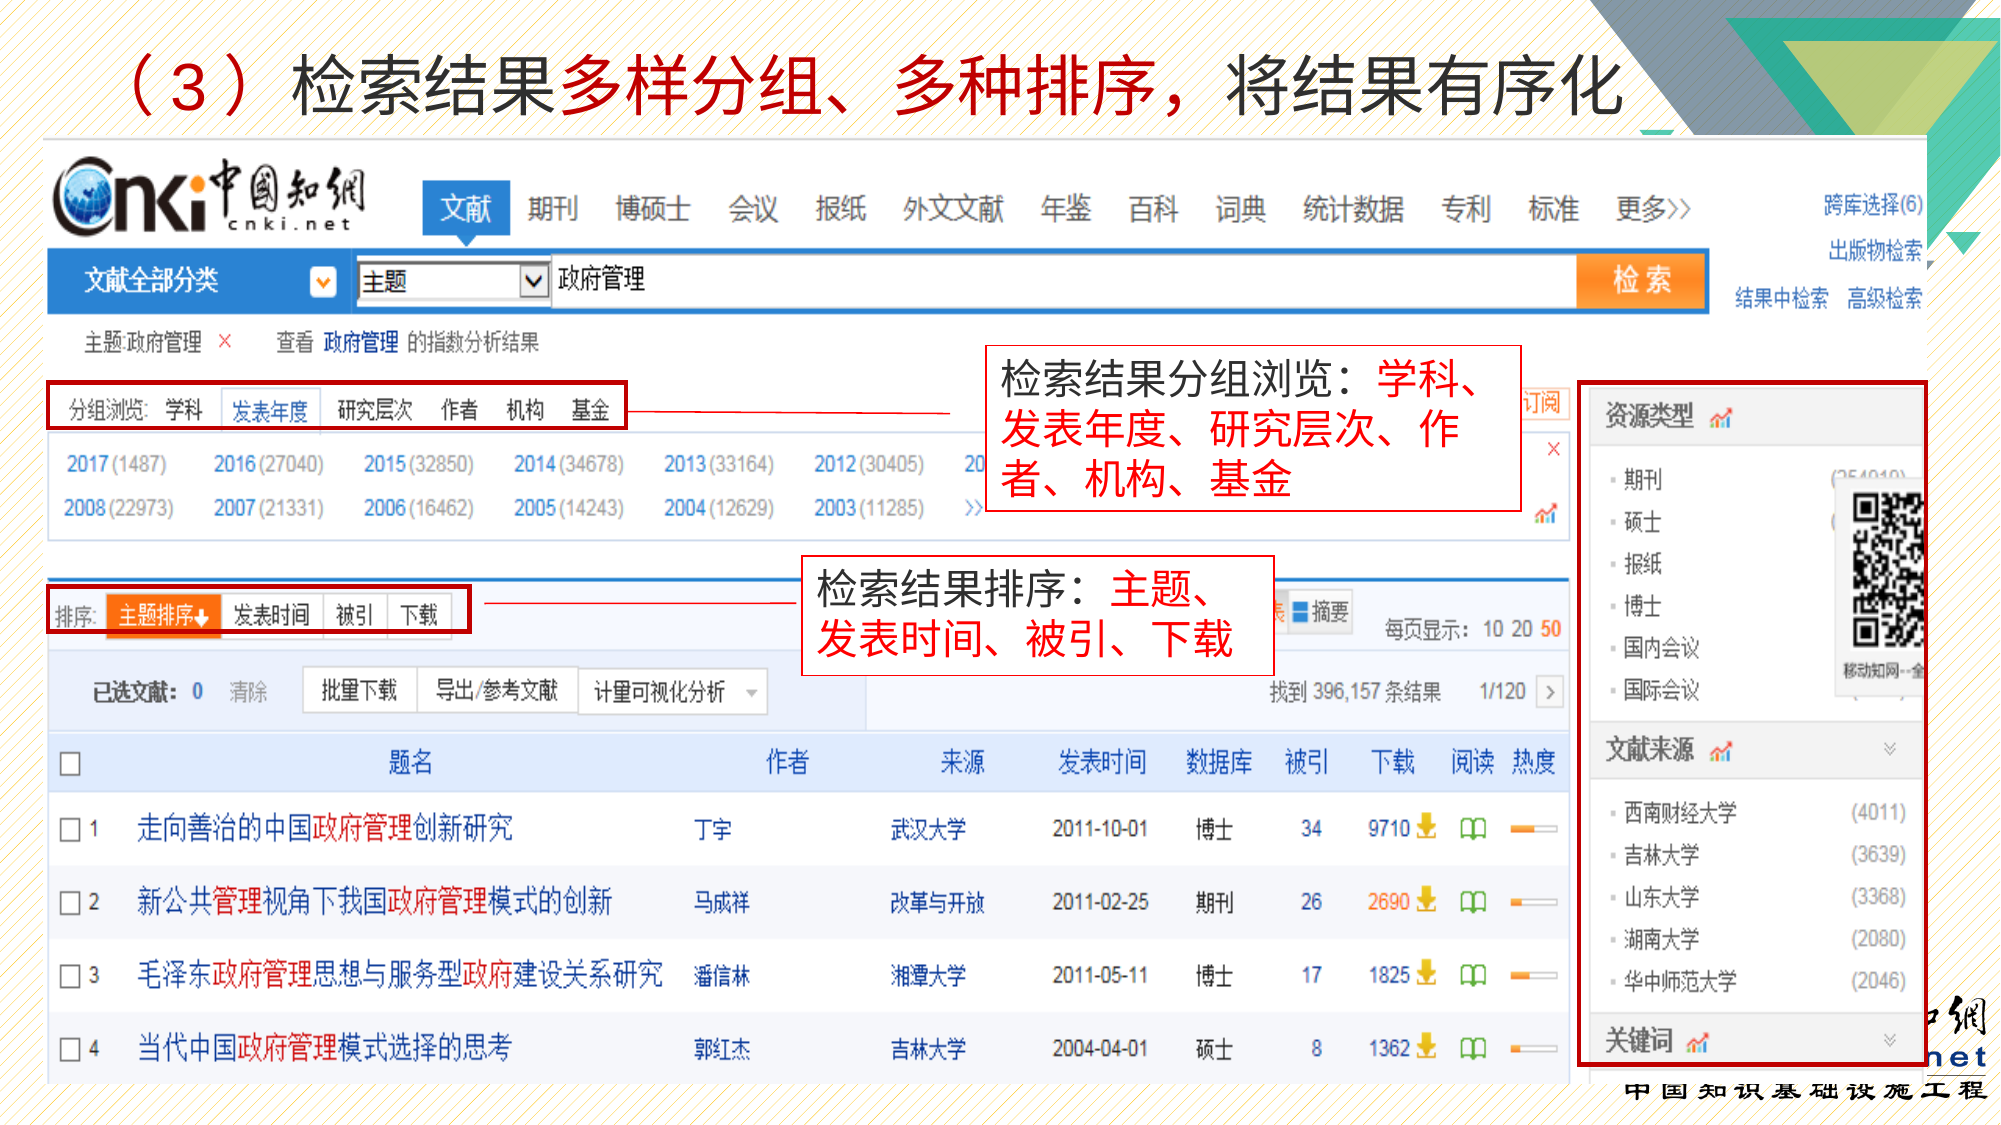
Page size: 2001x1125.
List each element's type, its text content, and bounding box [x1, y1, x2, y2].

text_box （3）检索结果多样分组、多种排序，将结果有序化 [73, 36, 1649, 132]
picture [43, 135, 2001, 1125]
